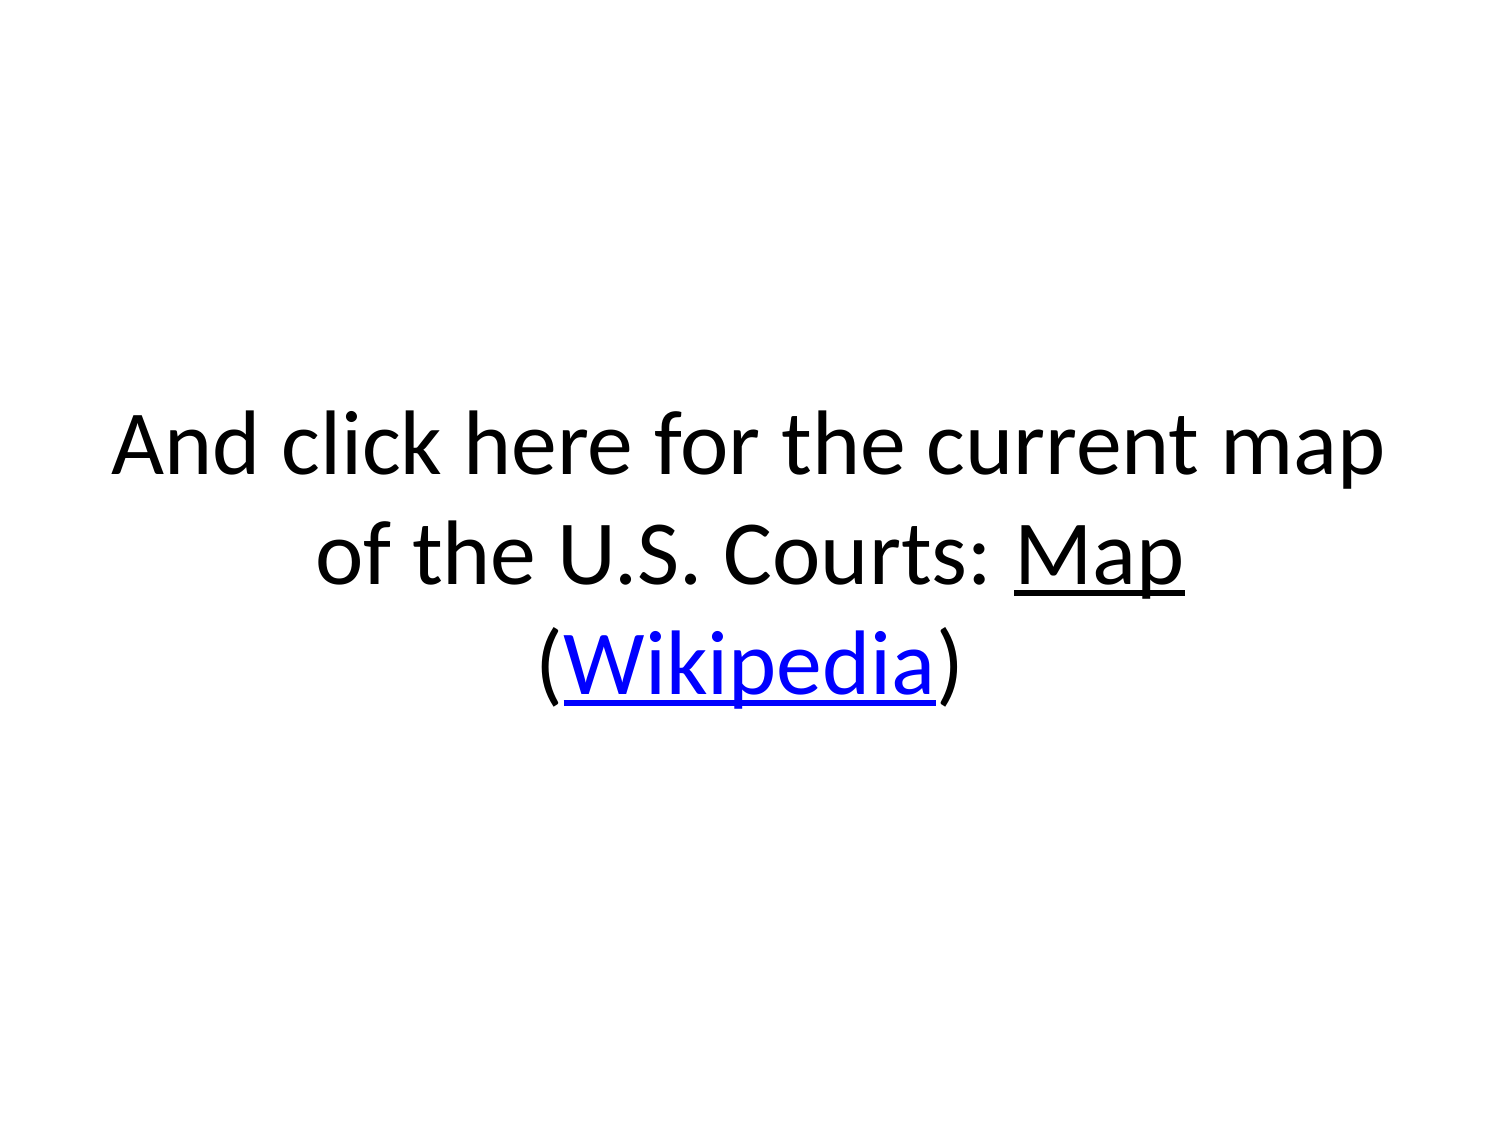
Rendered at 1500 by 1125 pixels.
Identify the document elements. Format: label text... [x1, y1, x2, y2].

title And click here for the current map of the U.S. Courts: Map (Wikipedia) [74, 44, 1426, 1051]
